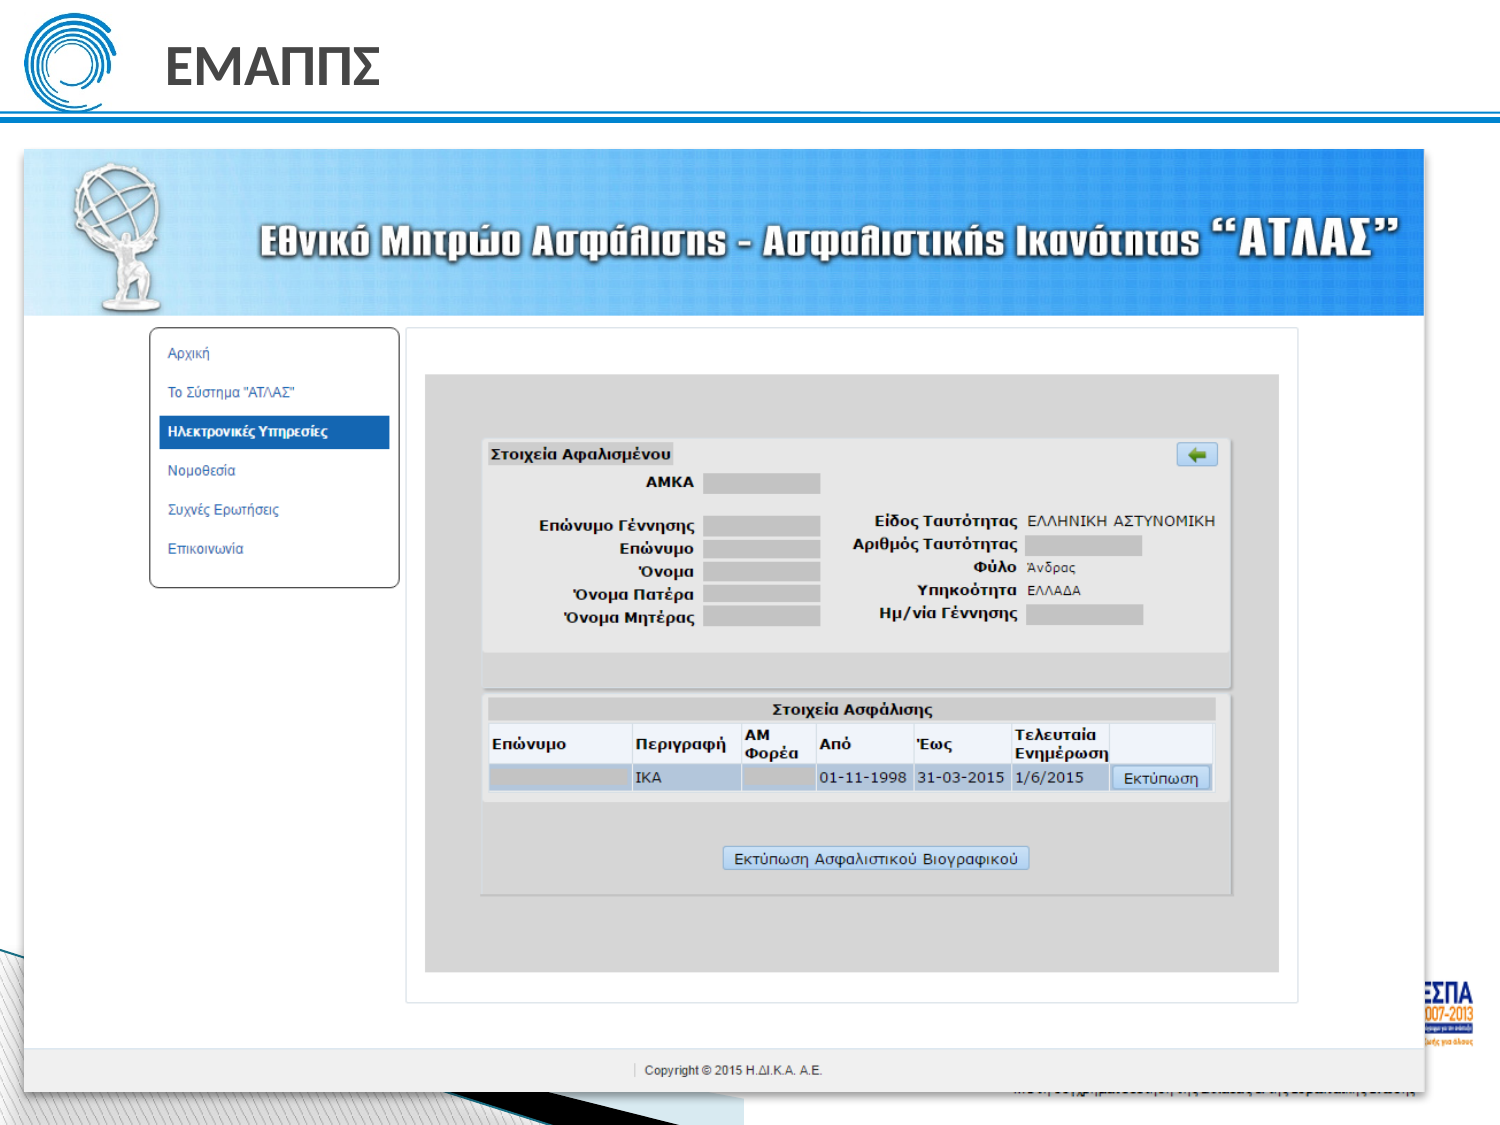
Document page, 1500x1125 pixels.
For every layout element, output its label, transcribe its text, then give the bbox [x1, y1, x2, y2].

picture [24, 12, 125, 111]
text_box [0, 112, 1500, 121]
title ΕΜΑΠΠΣ [150, 0, 1500, 112]
picture [24, 149, 1500, 1125]
